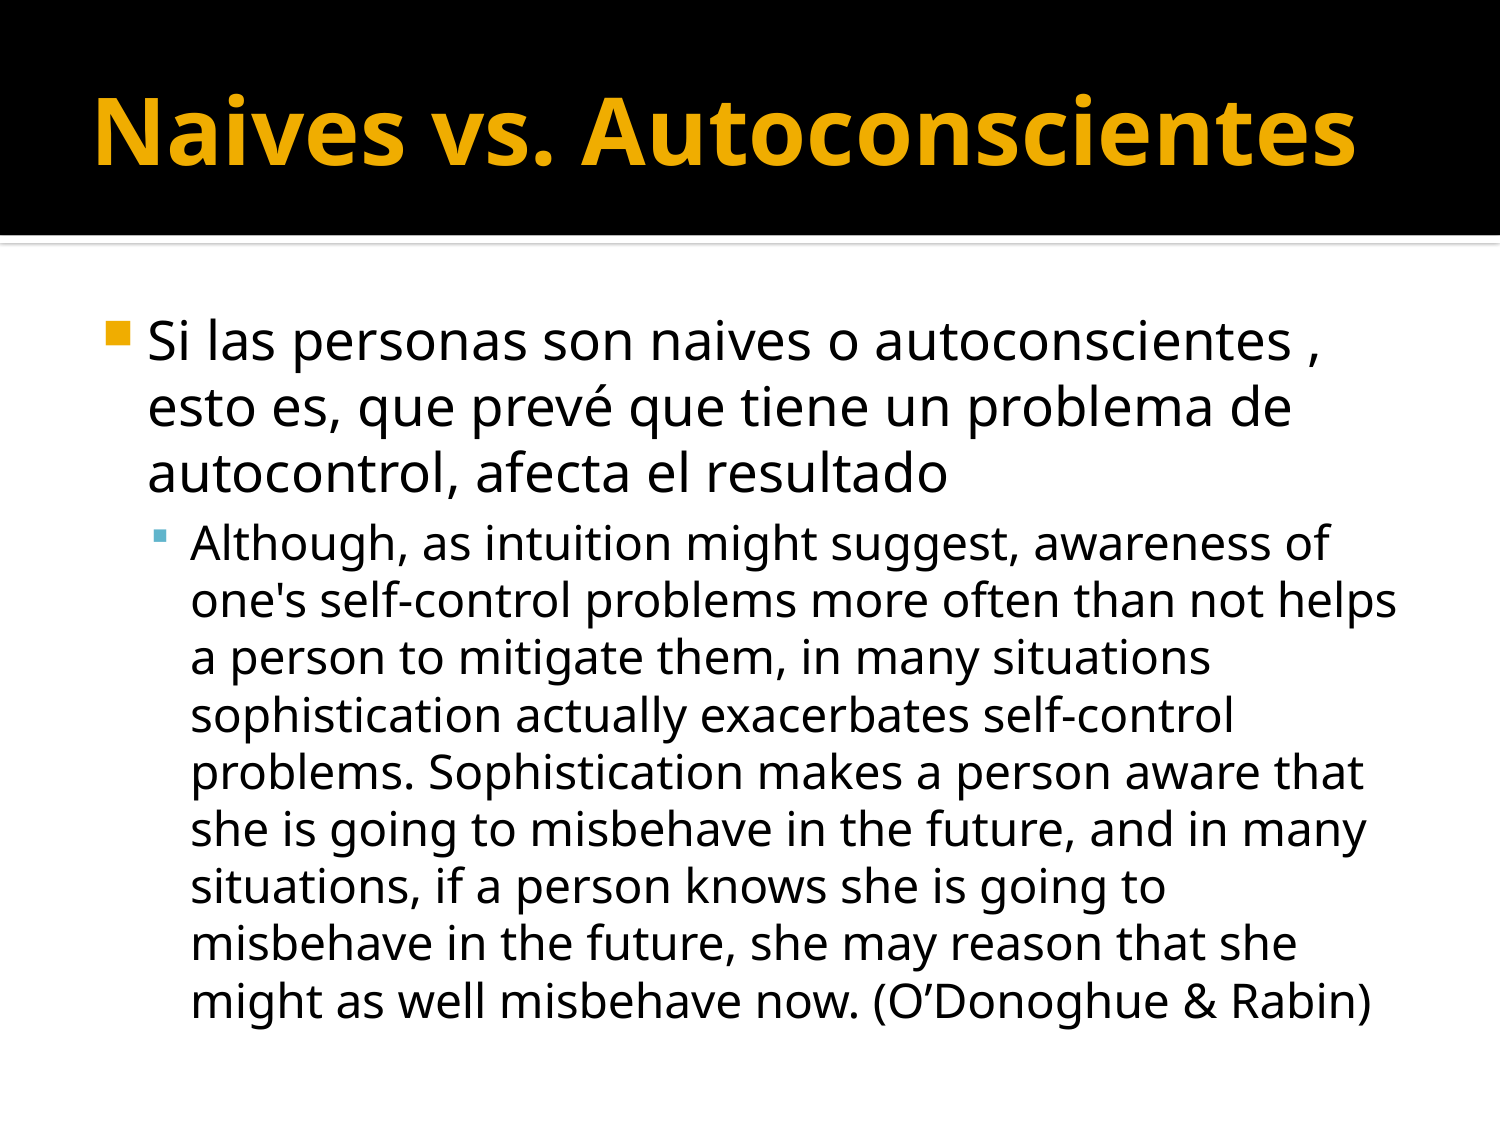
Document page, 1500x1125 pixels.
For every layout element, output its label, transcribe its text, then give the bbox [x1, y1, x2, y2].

title Naives vs. Autoconscientes [75, 25, 1425, 231]
list Si las personas son naives o autoconscientes , esto es, que prevé que tiene un problema de autocontrol, afecta el resultado Although, as intuition might suggest, awareness of one's self-control problems more often than not helps a person to mitigate them, in many situations sophistication actually exacerbates self-control problems. Sophistication makes a person aware that she is going to misbehave in the future, and in many situations, if a person knows she is going to misbehave in the future, she may reason that she might as well misbehave now. (O’Donoghue & Rabin) [75, 291, 1425, 1050]
